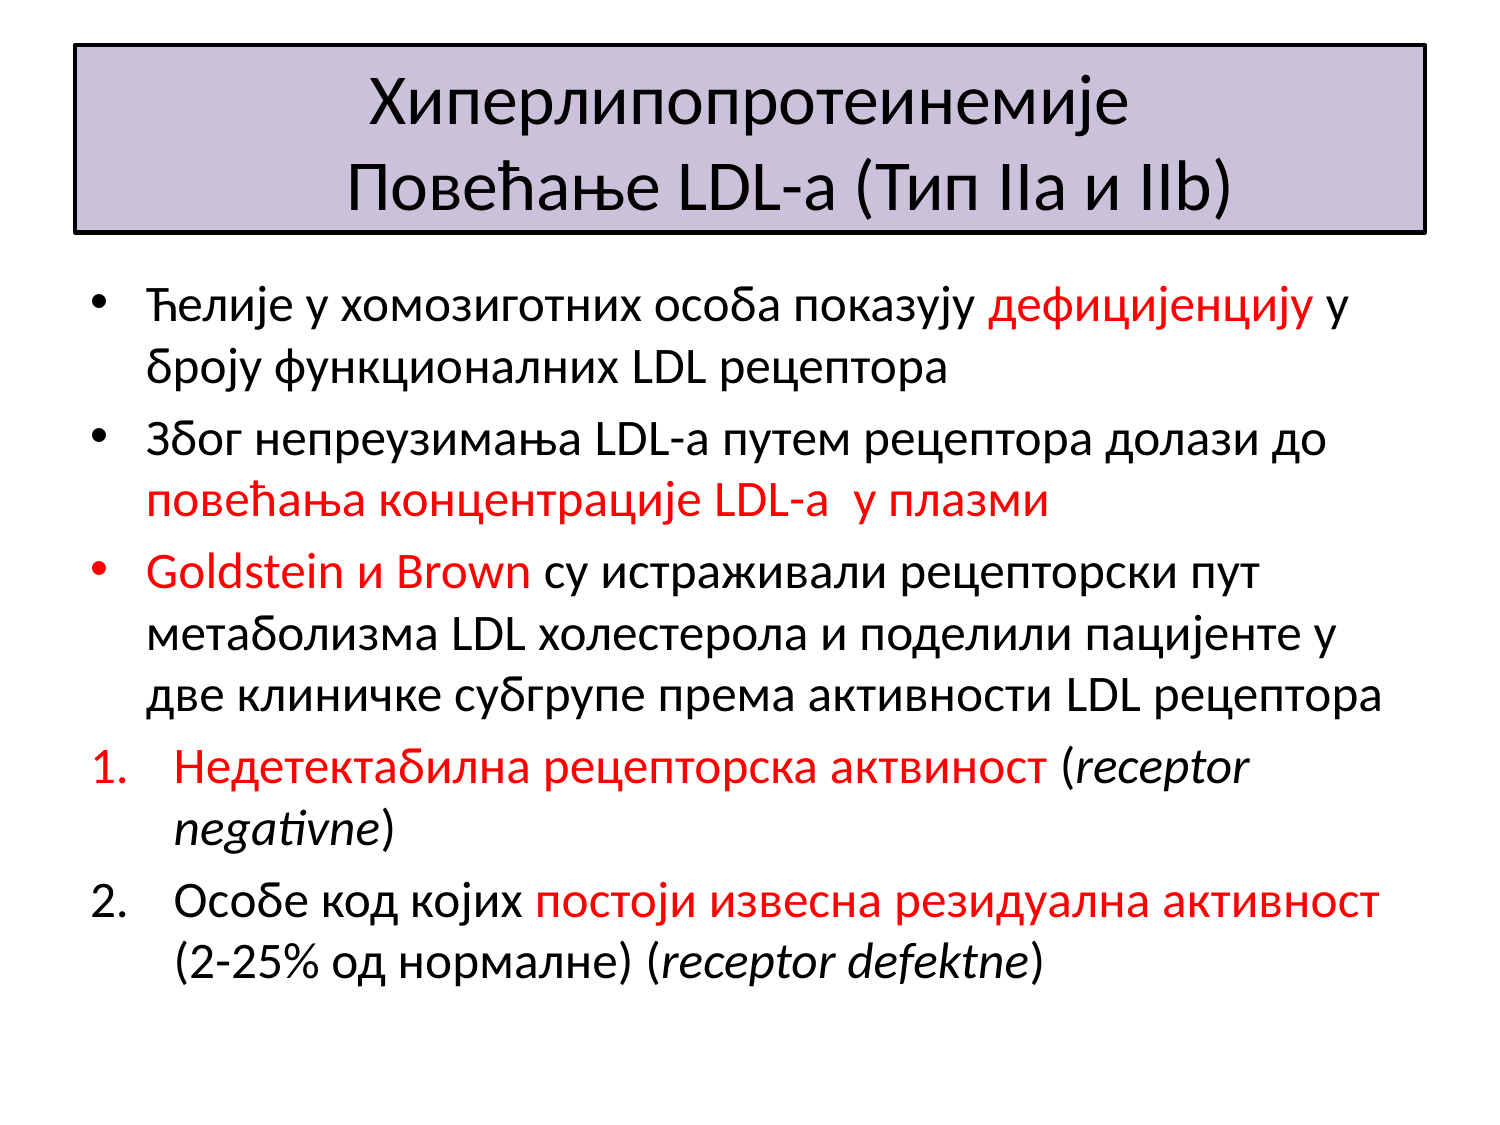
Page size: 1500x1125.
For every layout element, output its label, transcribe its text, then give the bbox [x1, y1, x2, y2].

list Ћелије у хомозиготних особа показују дефицијенцију у броју функционалних LDL рецептора Због непреузимања LDL-a путем рецептора долази до повећања концентрације LDL-a у плазми Goldstein и Brown су истраживали рецепторски пут метаболизма LDL холестерола и поделили пацијенте у две клиничке субгрупе према активности LDL рецептора Недетектабилна рецепторска актвиност (receptor negativne) Особе код којих постоји извесна резидуална активност (2-25% од нормалне) (receptor defektne) [75, 262, 1425, 1005]
title Хиперлипопротеинемије Повећање LDL-a (Тип IIa и IIb) [73, 43, 1427, 235]
